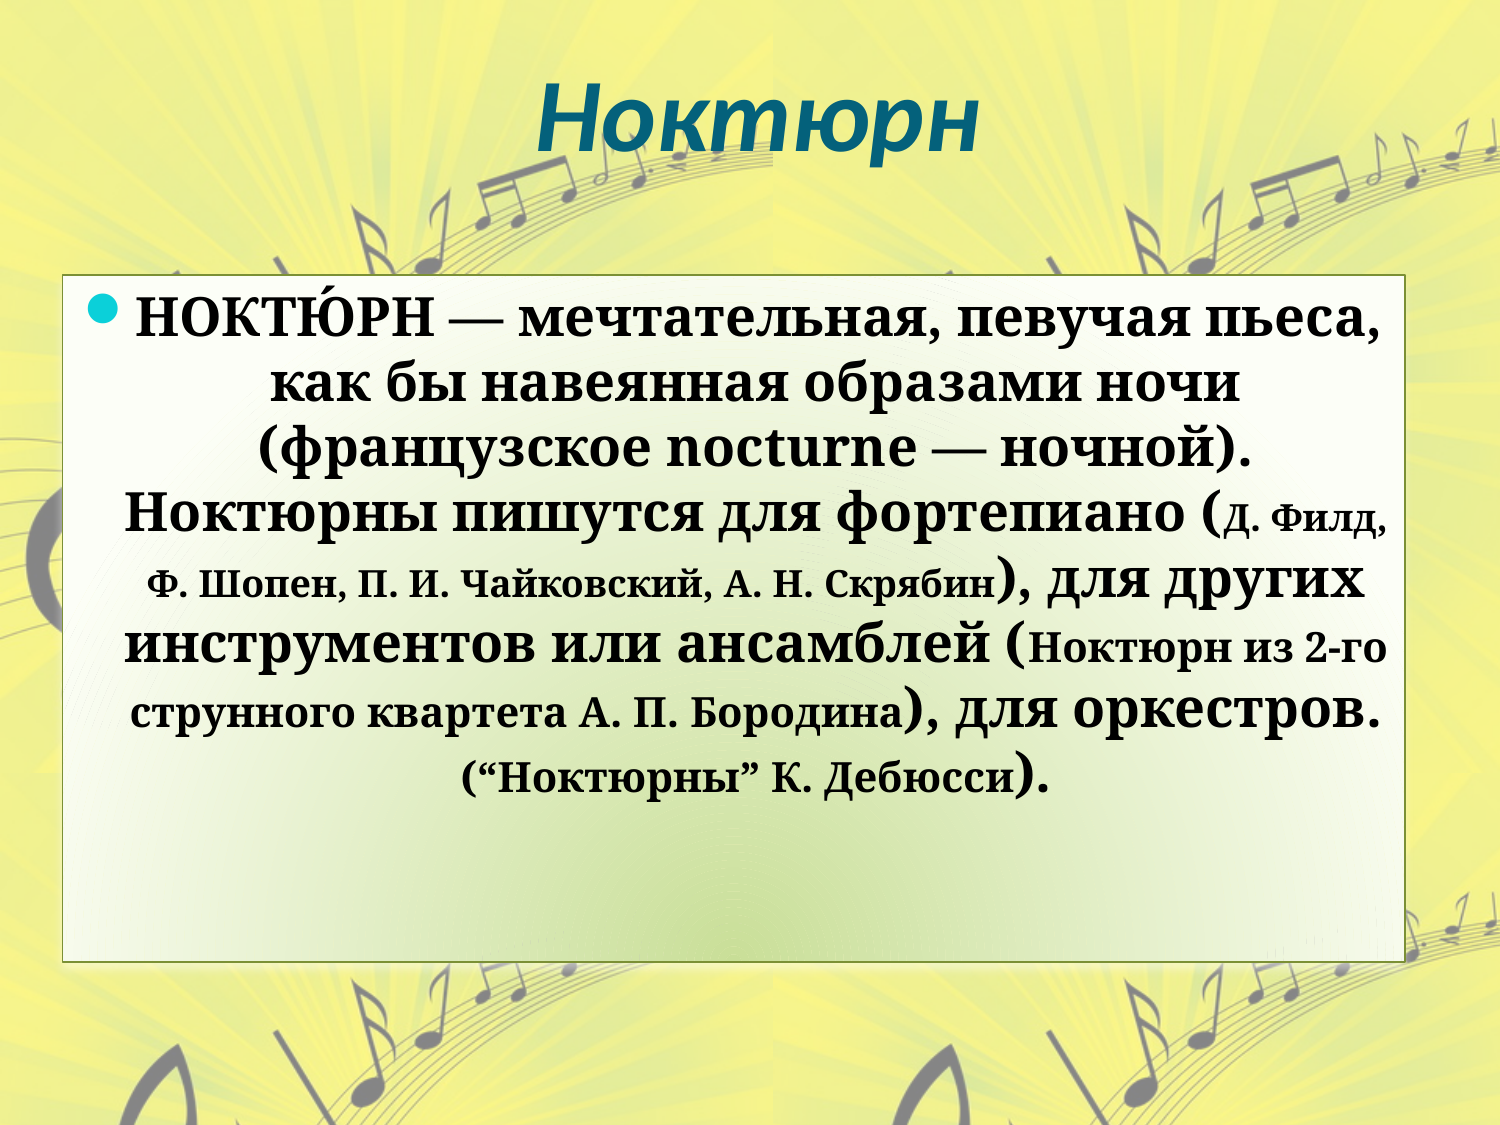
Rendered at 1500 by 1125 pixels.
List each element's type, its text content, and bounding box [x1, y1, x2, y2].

list НОКТЮ́РН — мечтательная, певучая пьеса, как бы навеянная образами ночи (французское nocturne — ночной). Ноктюрны пишутся для фортепиано (Д. Филд, Ф. Шопен, П. И. Чайковский, А. Н. Скрябин), для других инструментов или ансамблей (Ноктюрн из 2-го струнного квартета А. П. Бородина), для оркестров. (“Ноктюрны” К. Дебюсси). [62, 274, 1406, 963]
title Ноктюрн [87, 0, 1430, 173]
